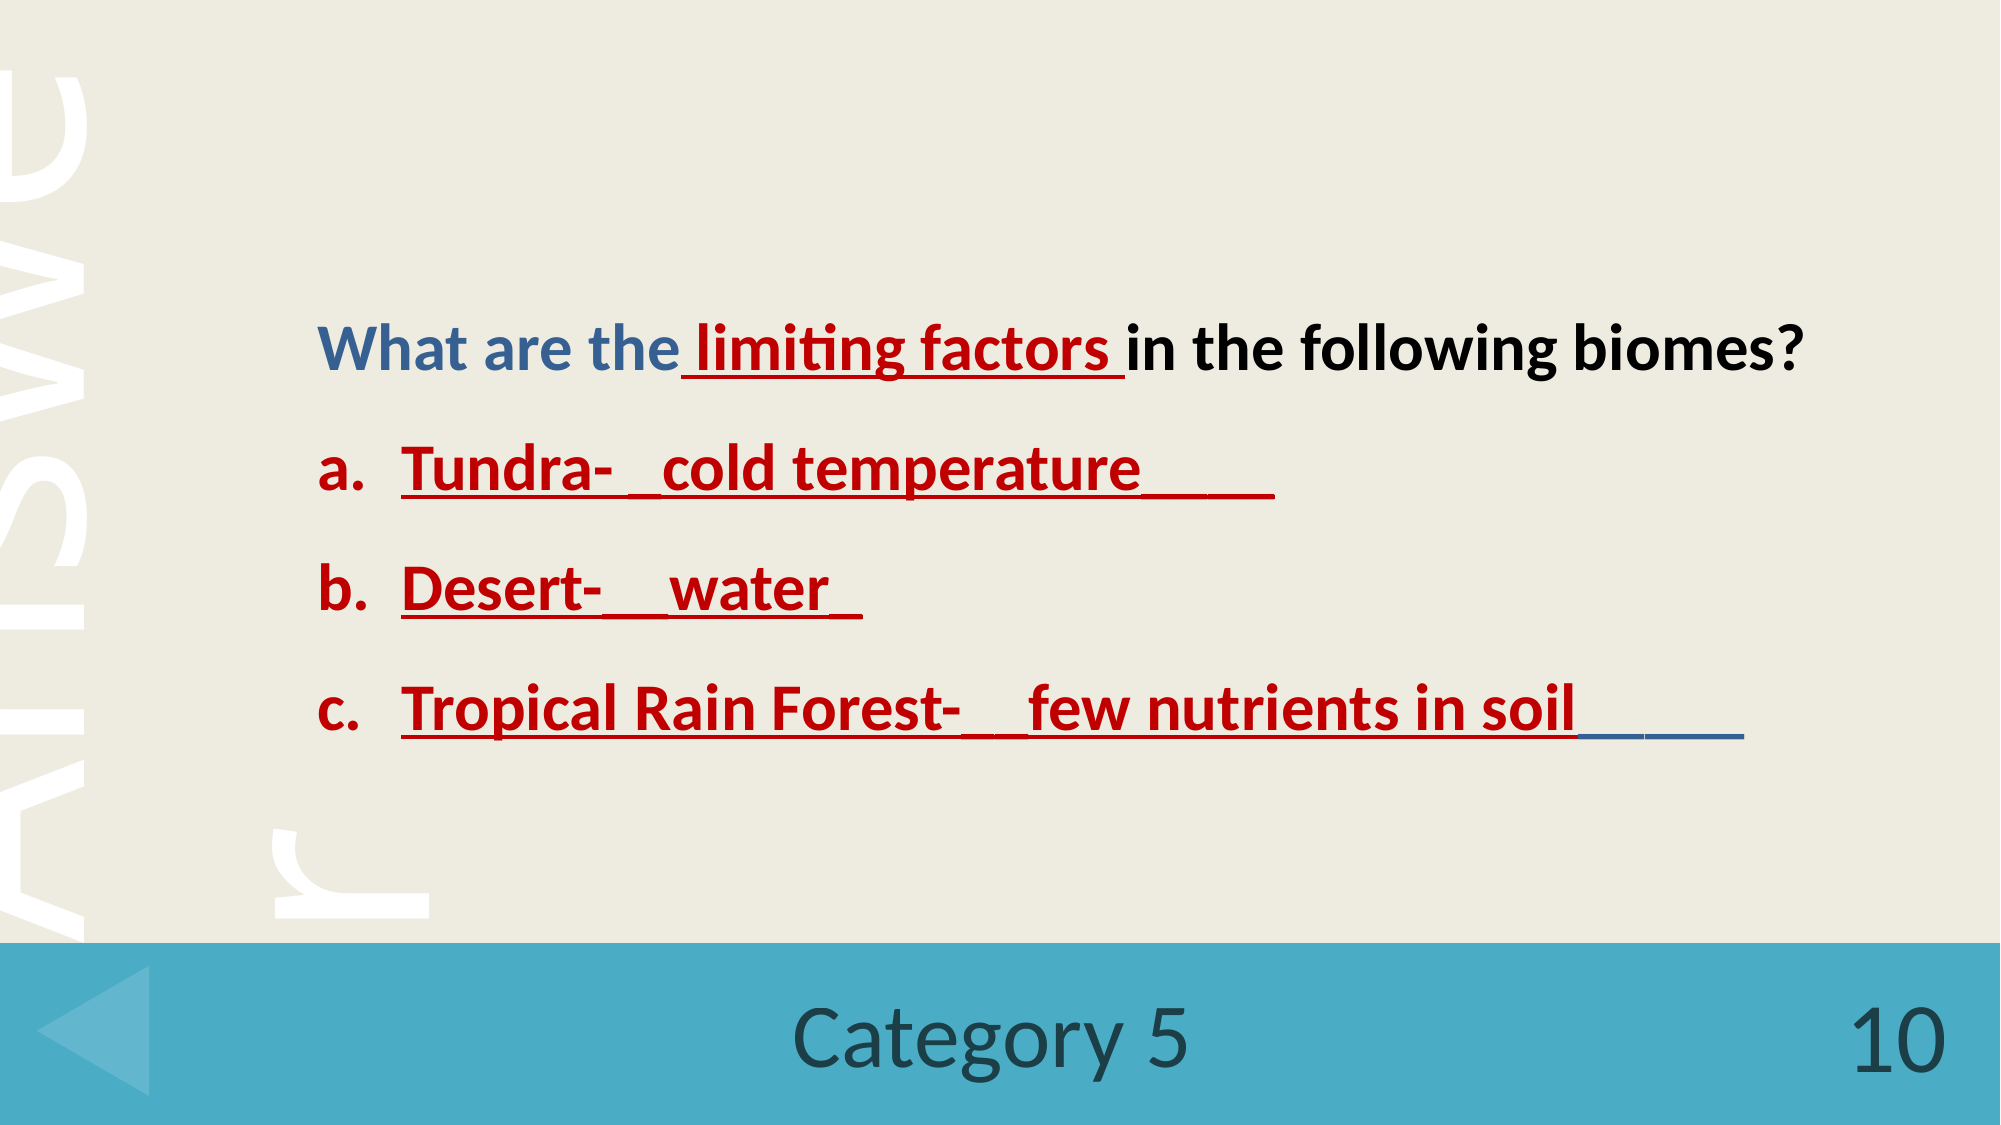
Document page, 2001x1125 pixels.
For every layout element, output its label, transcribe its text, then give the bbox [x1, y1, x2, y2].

list What are the limiting factors in the following biomes? Tundra- _cold temperature____ Desert-__water_ Tropical Rain Forest-__few nutrients in soil_____ [302, 173, 1866, 835]
title Category 5 [92, 937, 1893, 1125]
list 10 [1893, 967, 1963, 1097]
